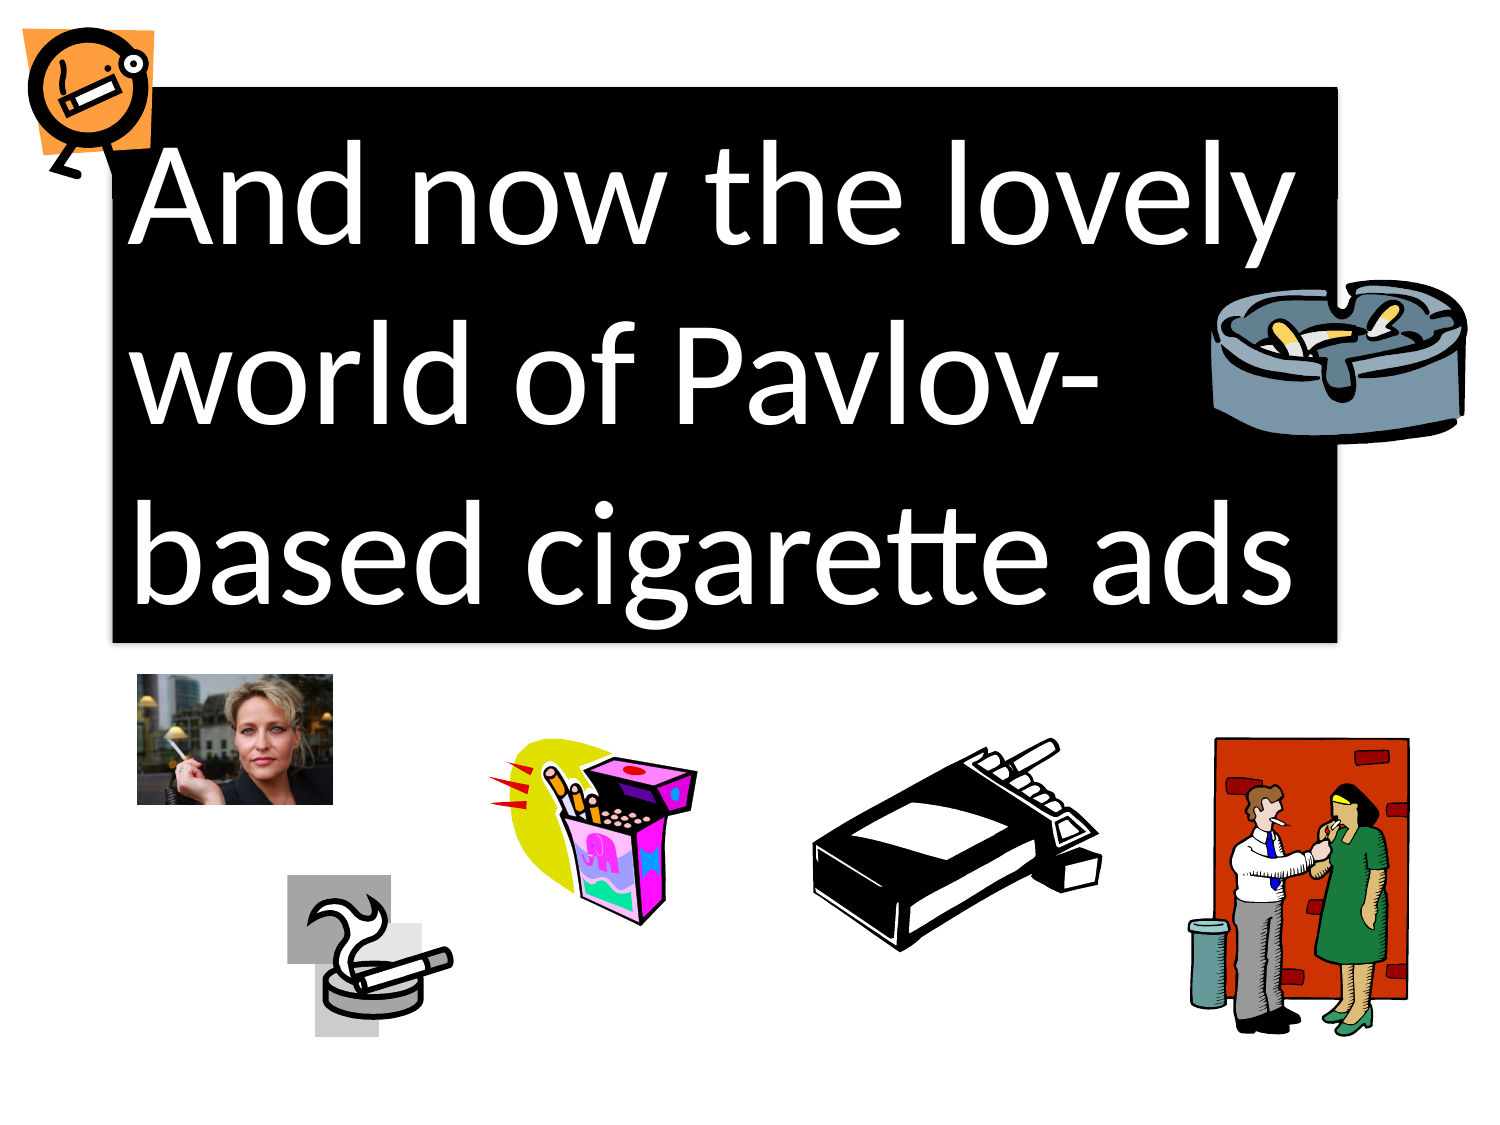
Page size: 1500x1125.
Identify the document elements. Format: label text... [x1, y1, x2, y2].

picture [287, 874, 455, 1037]
picture [1199, 274, 1473, 451]
picture [487, 712, 698, 928]
text_box And now the lovely world of Pavlov- based cigarette ads [112, 87, 1338, 643]
picture [812, 737, 1103, 953]
picture [1187, 737, 1411, 1037]
picture [21, 21, 155, 180]
picture [137, 674, 333, 805]
